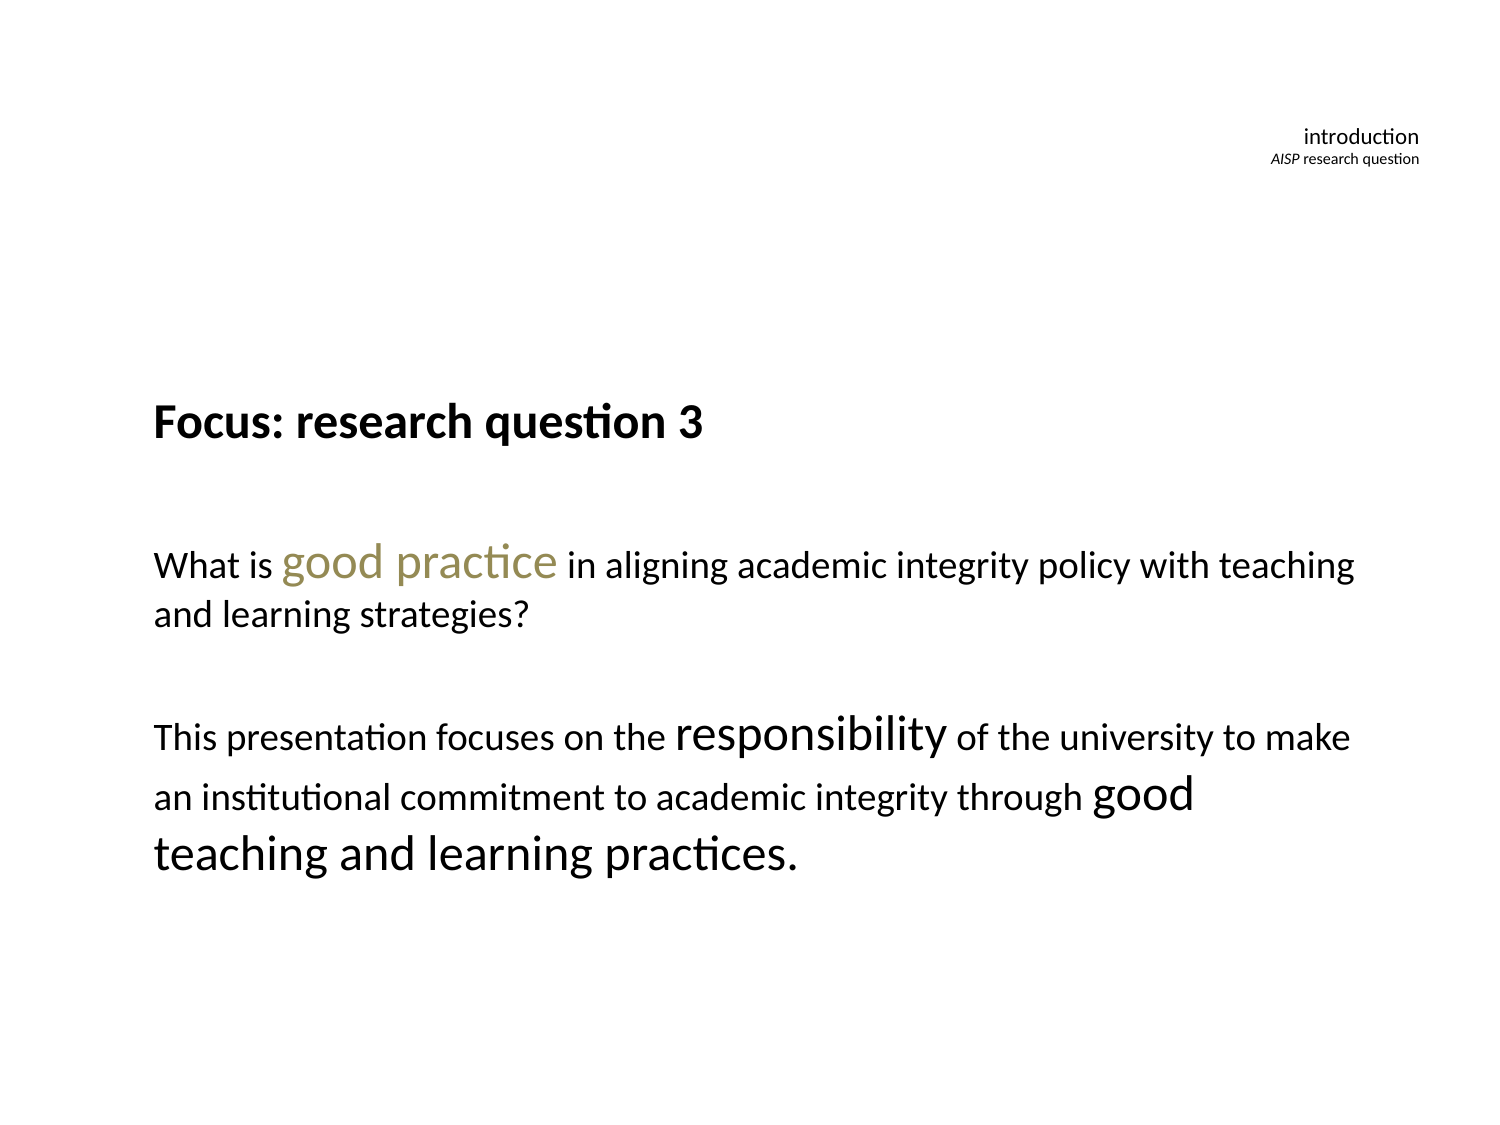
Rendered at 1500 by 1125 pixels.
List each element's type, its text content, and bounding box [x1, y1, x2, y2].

subtitle Focus: research question 3 What is good practice in aligning academic integrity policy with teaching and learning strategies? This presentation focuses on the responsibility of the university to make an institutional commitment to academic integrity through good teaching and learning practices. [138, 380, 1382, 962]
title introduction AISP research question [606, 58, 1435, 234]
